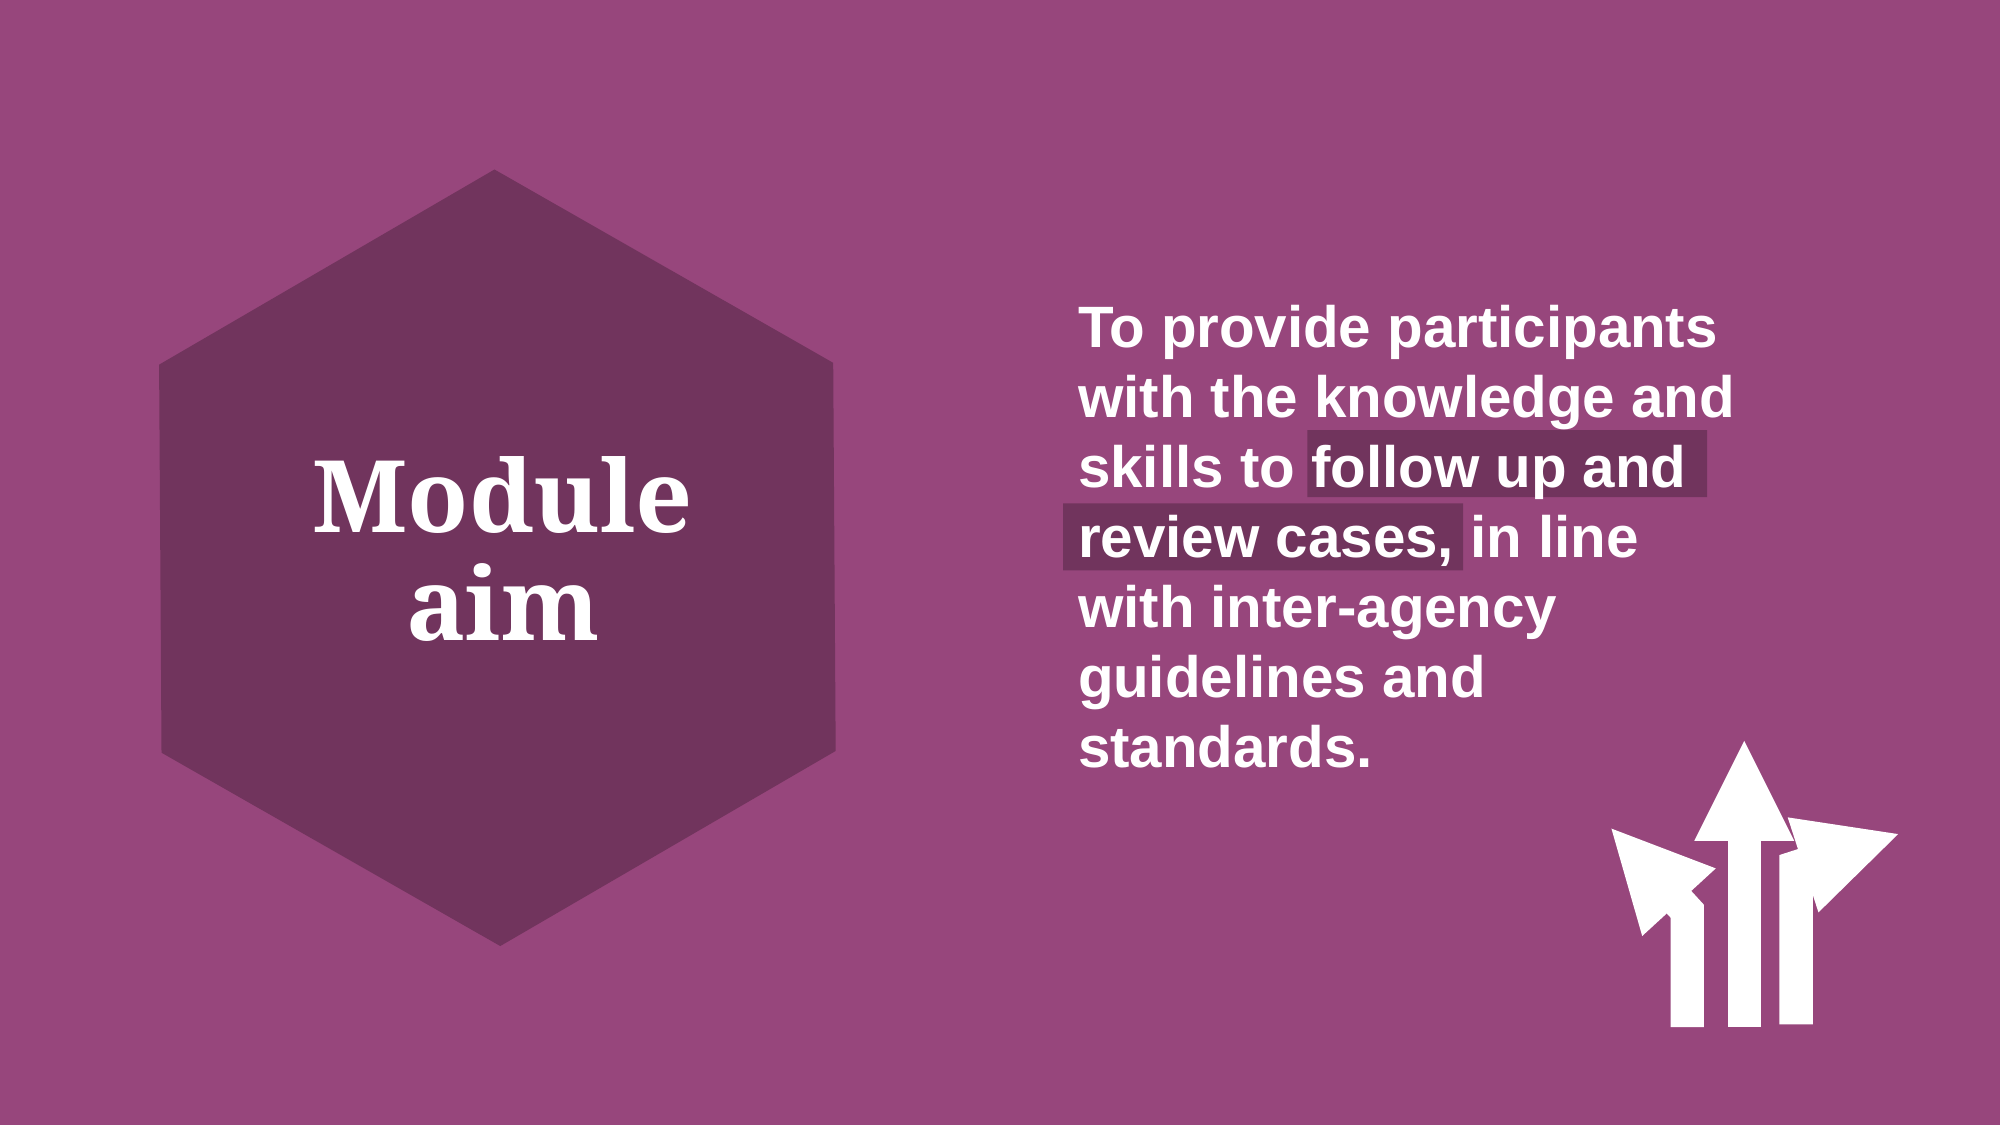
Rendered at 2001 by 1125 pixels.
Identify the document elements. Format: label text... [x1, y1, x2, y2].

title Module aim [272, 508, 734, 601]
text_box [1611, 740, 1899, 1028]
text_box To provide participants with the knowledge and skills to follow up and review cases, in line with inter-agency guidelines and standards. [1063, 281, 1777, 787]
